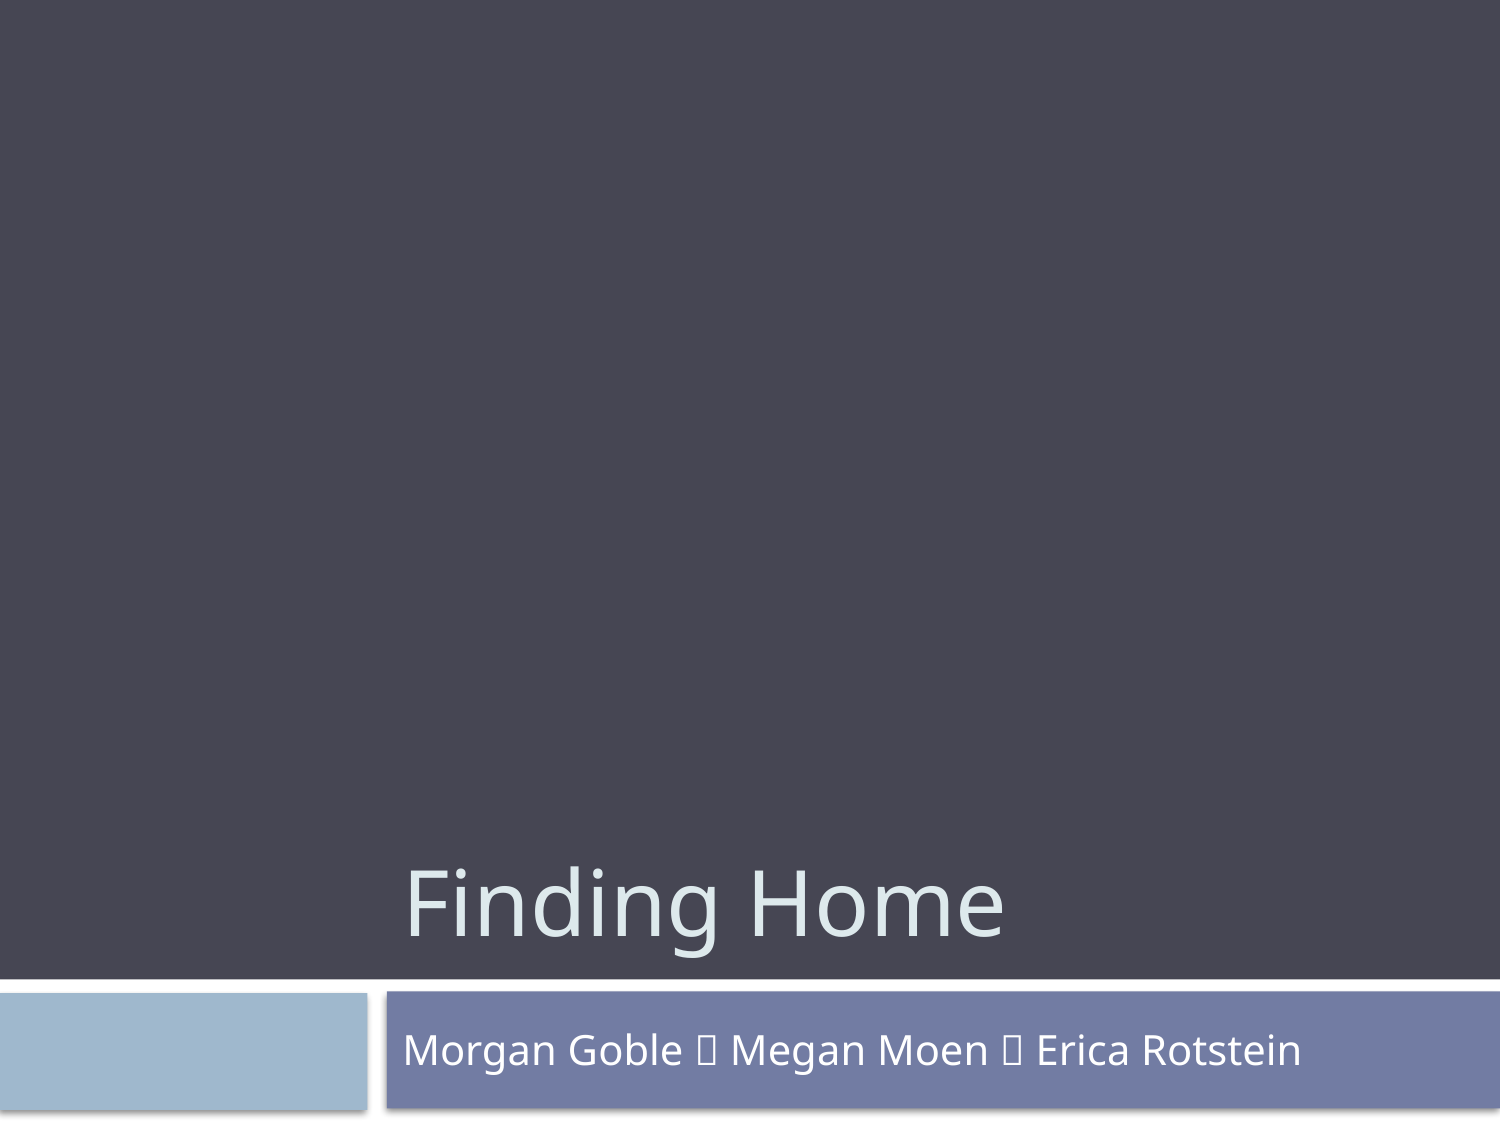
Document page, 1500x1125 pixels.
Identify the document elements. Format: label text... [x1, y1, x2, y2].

subtitle Morgan Goble  Megan Moen  Erica Rotstein [387, 992, 1488, 1105]
title Finding Home [387, 662, 1450, 963]
